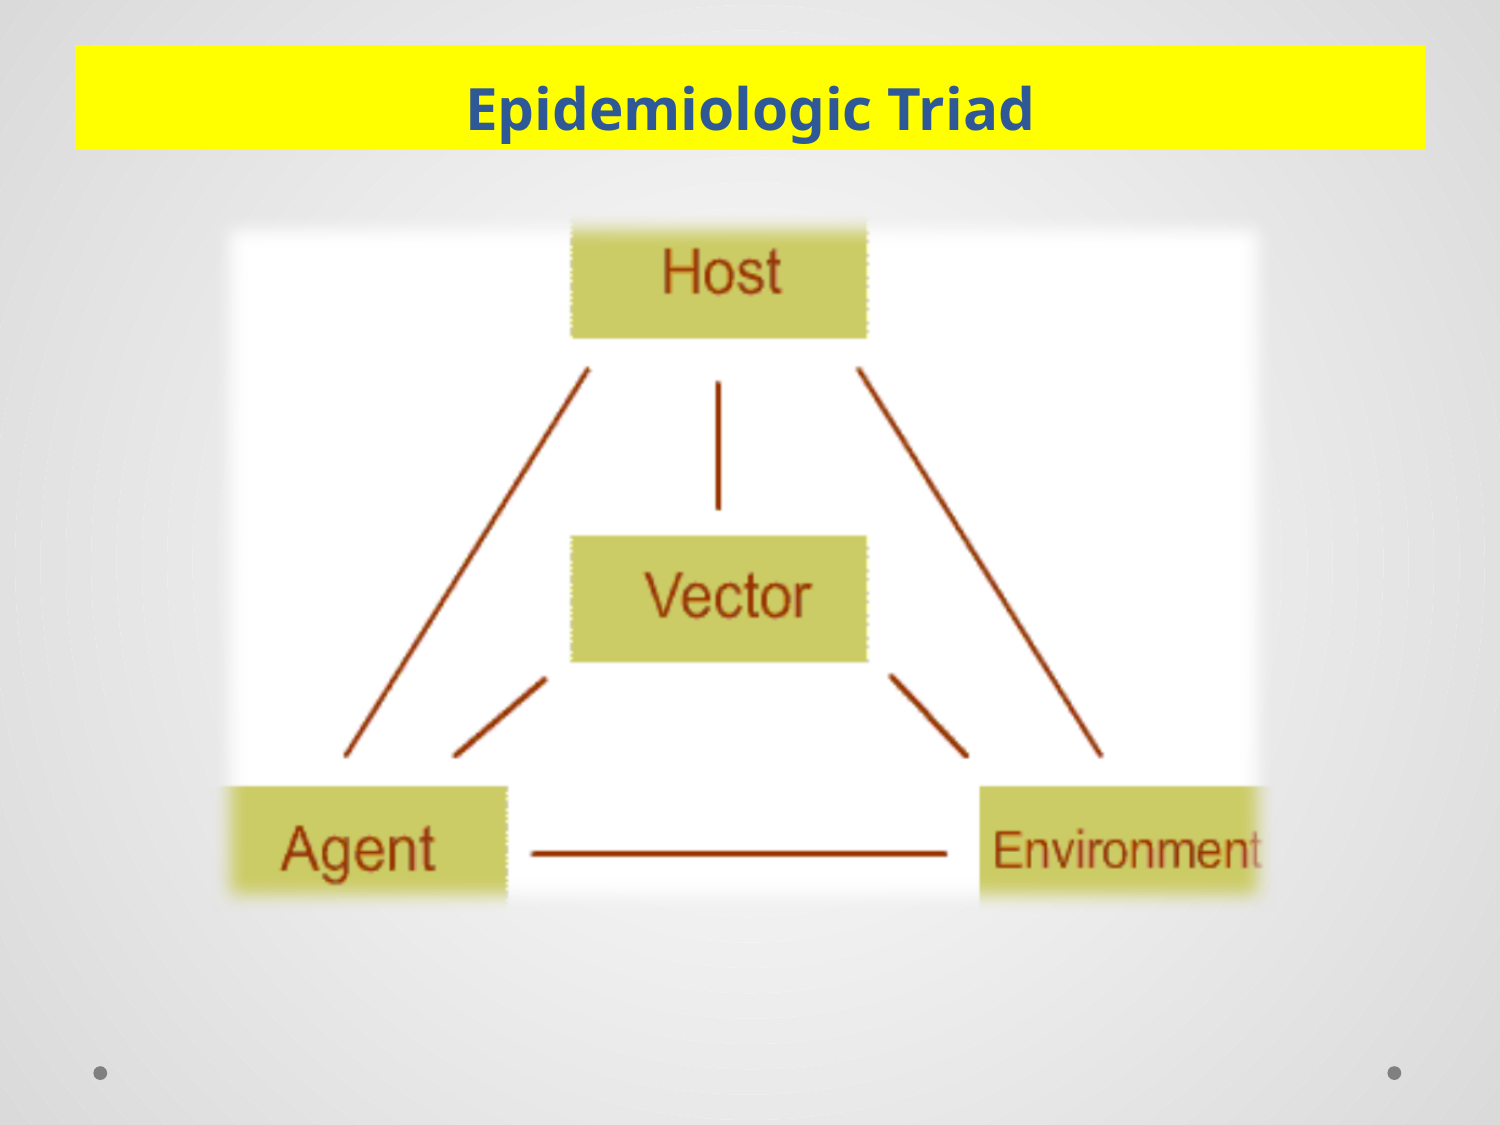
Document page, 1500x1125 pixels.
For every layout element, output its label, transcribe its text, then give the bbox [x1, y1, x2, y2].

title Epidemiologic Triad [75, 45, 1425, 150]
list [212, 212, 1276, 913]
